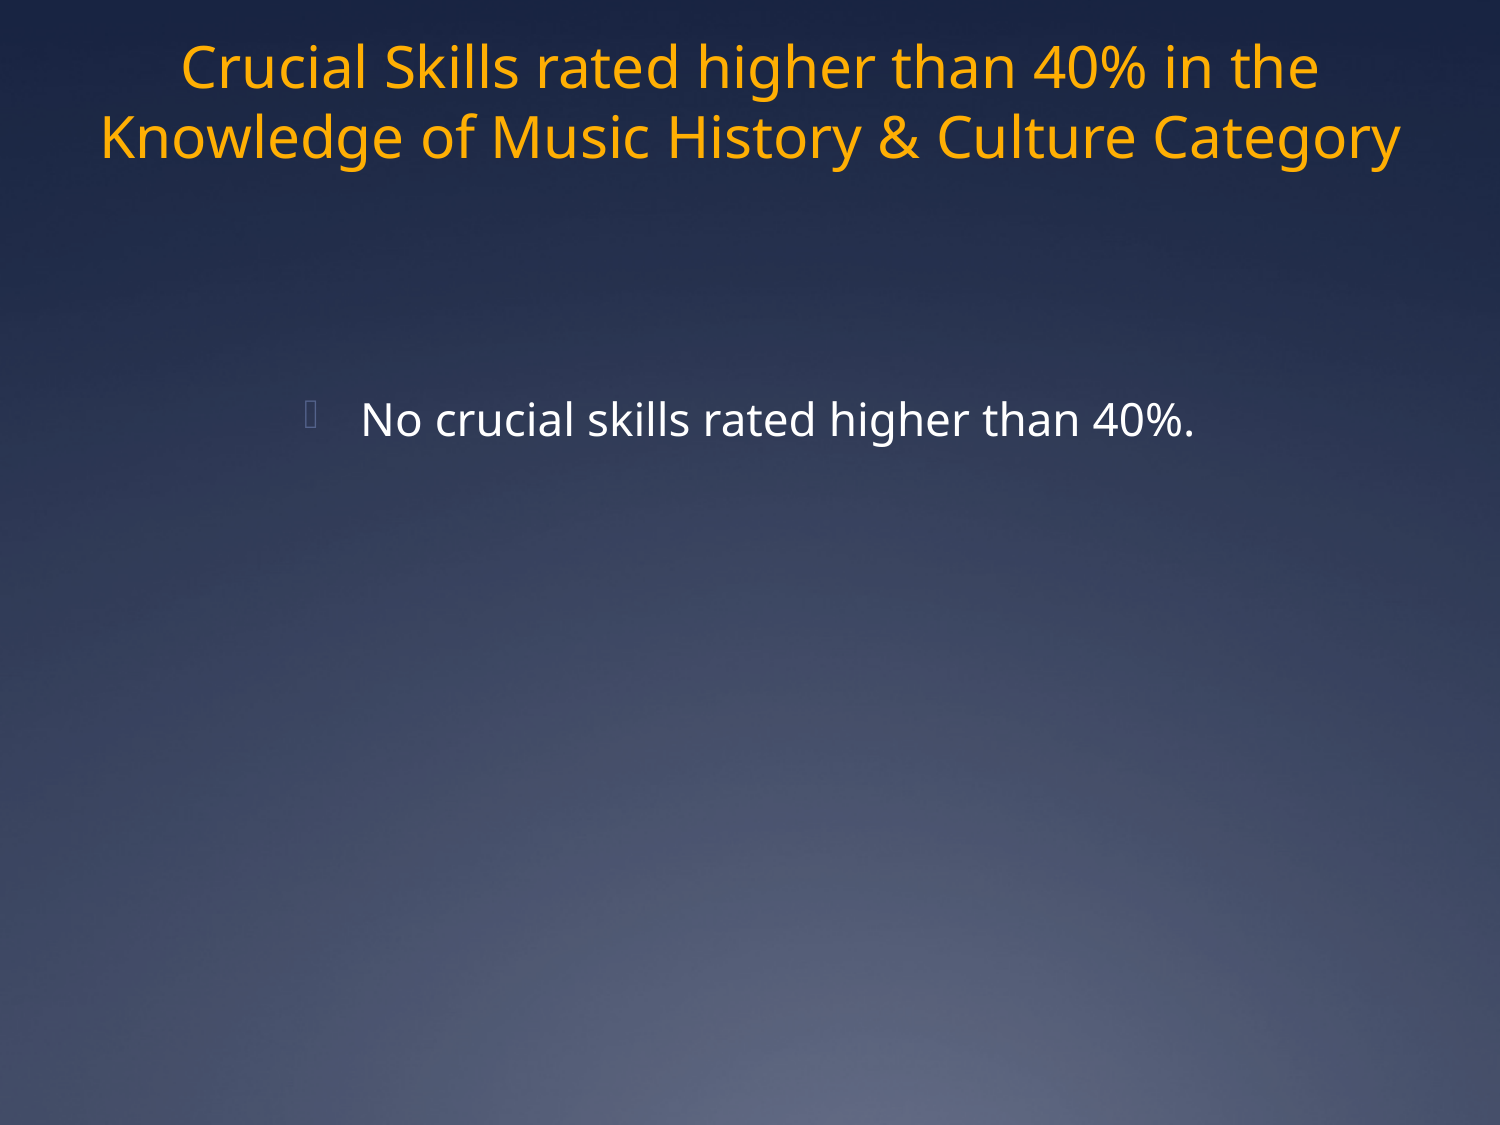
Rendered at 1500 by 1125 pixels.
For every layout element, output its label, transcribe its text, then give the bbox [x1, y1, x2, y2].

title Crucial Skills rated higher than 40% in the Knowledge of Music History & Culture Category [27, 21, 1476, 226]
list No crucial skills rated higher than 40%. [161, 383, 1338, 1006]
